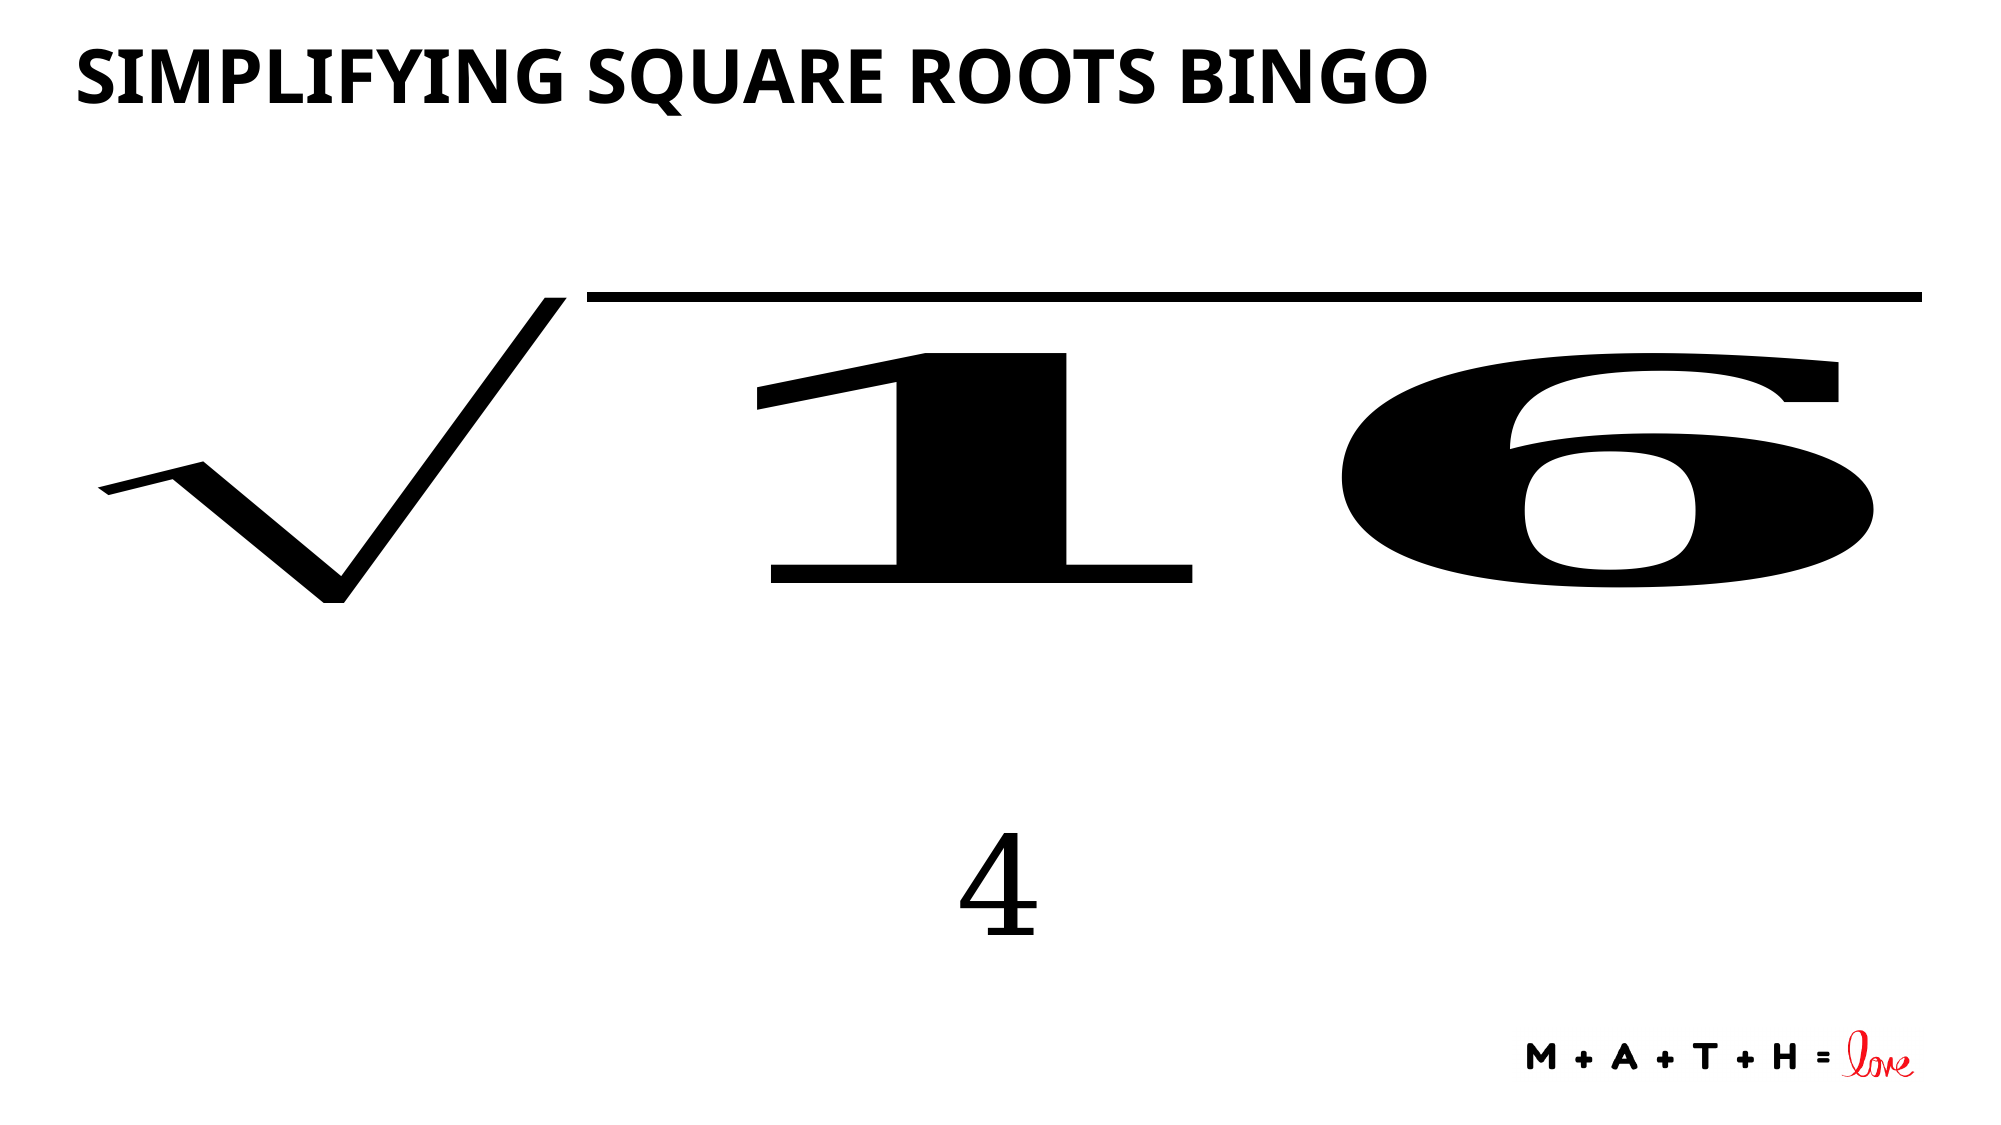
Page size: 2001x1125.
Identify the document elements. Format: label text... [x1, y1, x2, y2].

text_box SIMPLIFYING SQUARE ROOTS BINGO [60, 20, 1448, 126]
text_box 4 [813, 771, 1187, 989]
picture [1511, 1026, 1925, 1082]
